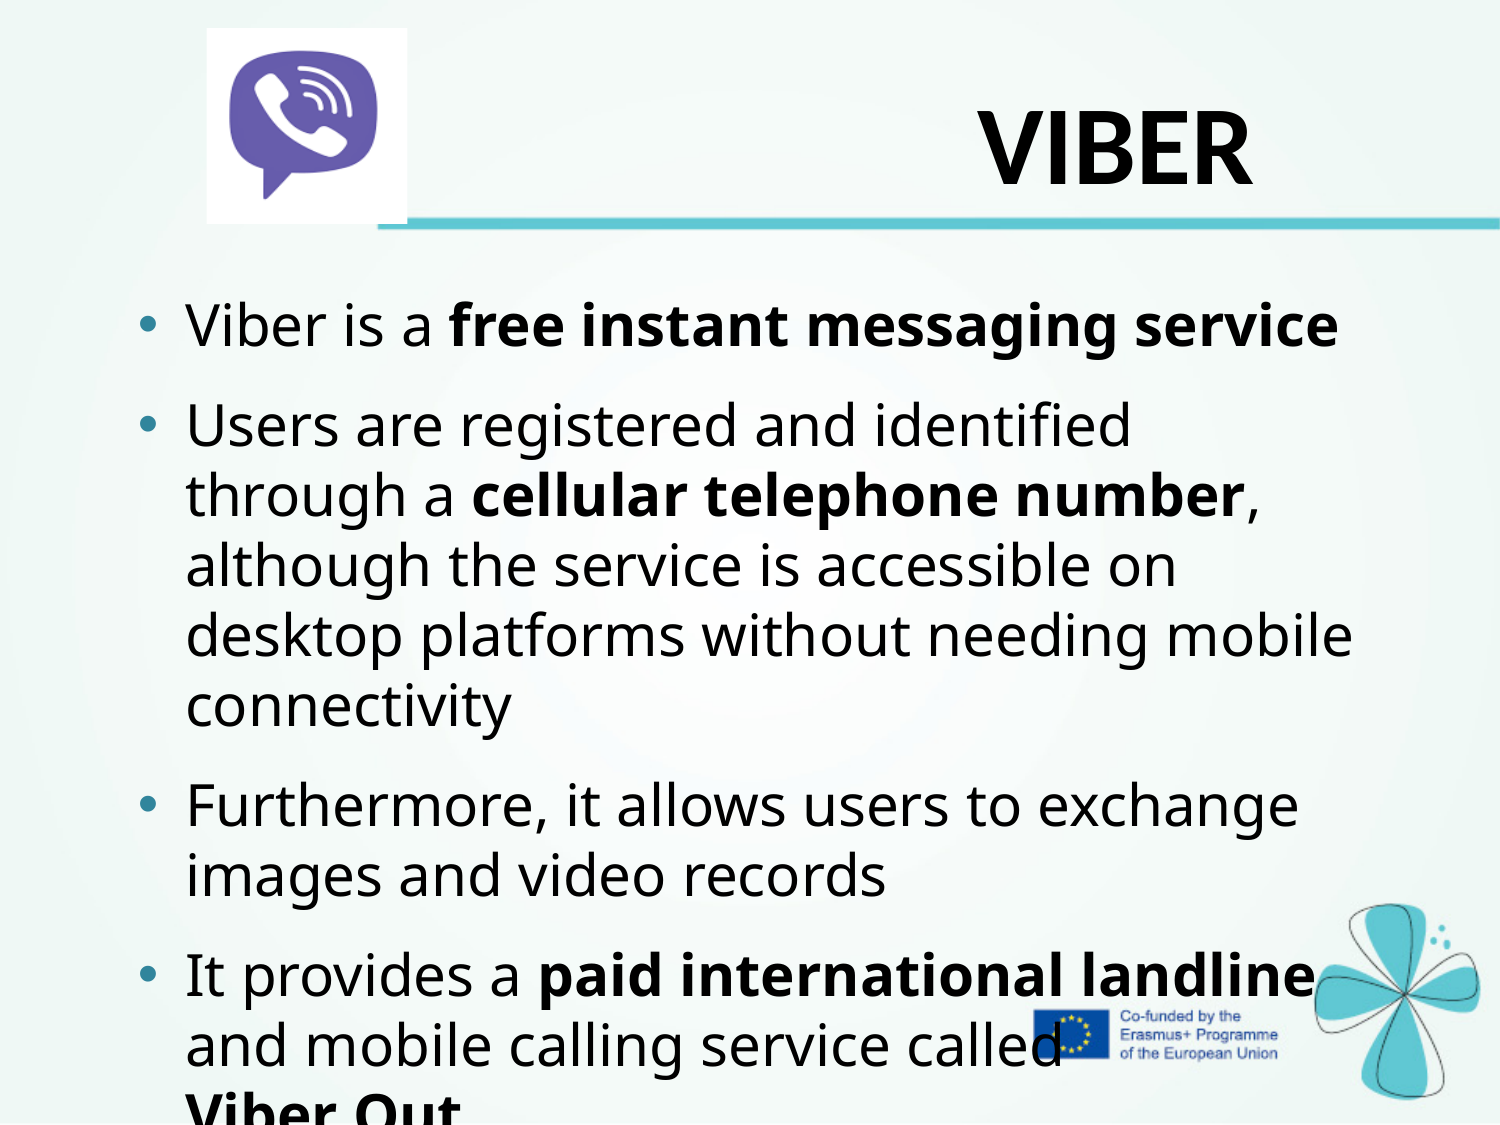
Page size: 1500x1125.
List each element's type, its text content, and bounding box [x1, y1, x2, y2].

picture [0, 0, 1500, 1125]
text_box VIBER [620, 64, 1270, 215]
text_box Viber is a free instant messaging service Users are registered and identified through a cellular telephone number, although the service is accessible on desktop platforms without needing mobile connectivity Furthermore, it allows users to exchange images and video records It provides a paid international landline and mobile calling service called Viber Out [123, 281, 1377, 1125]
